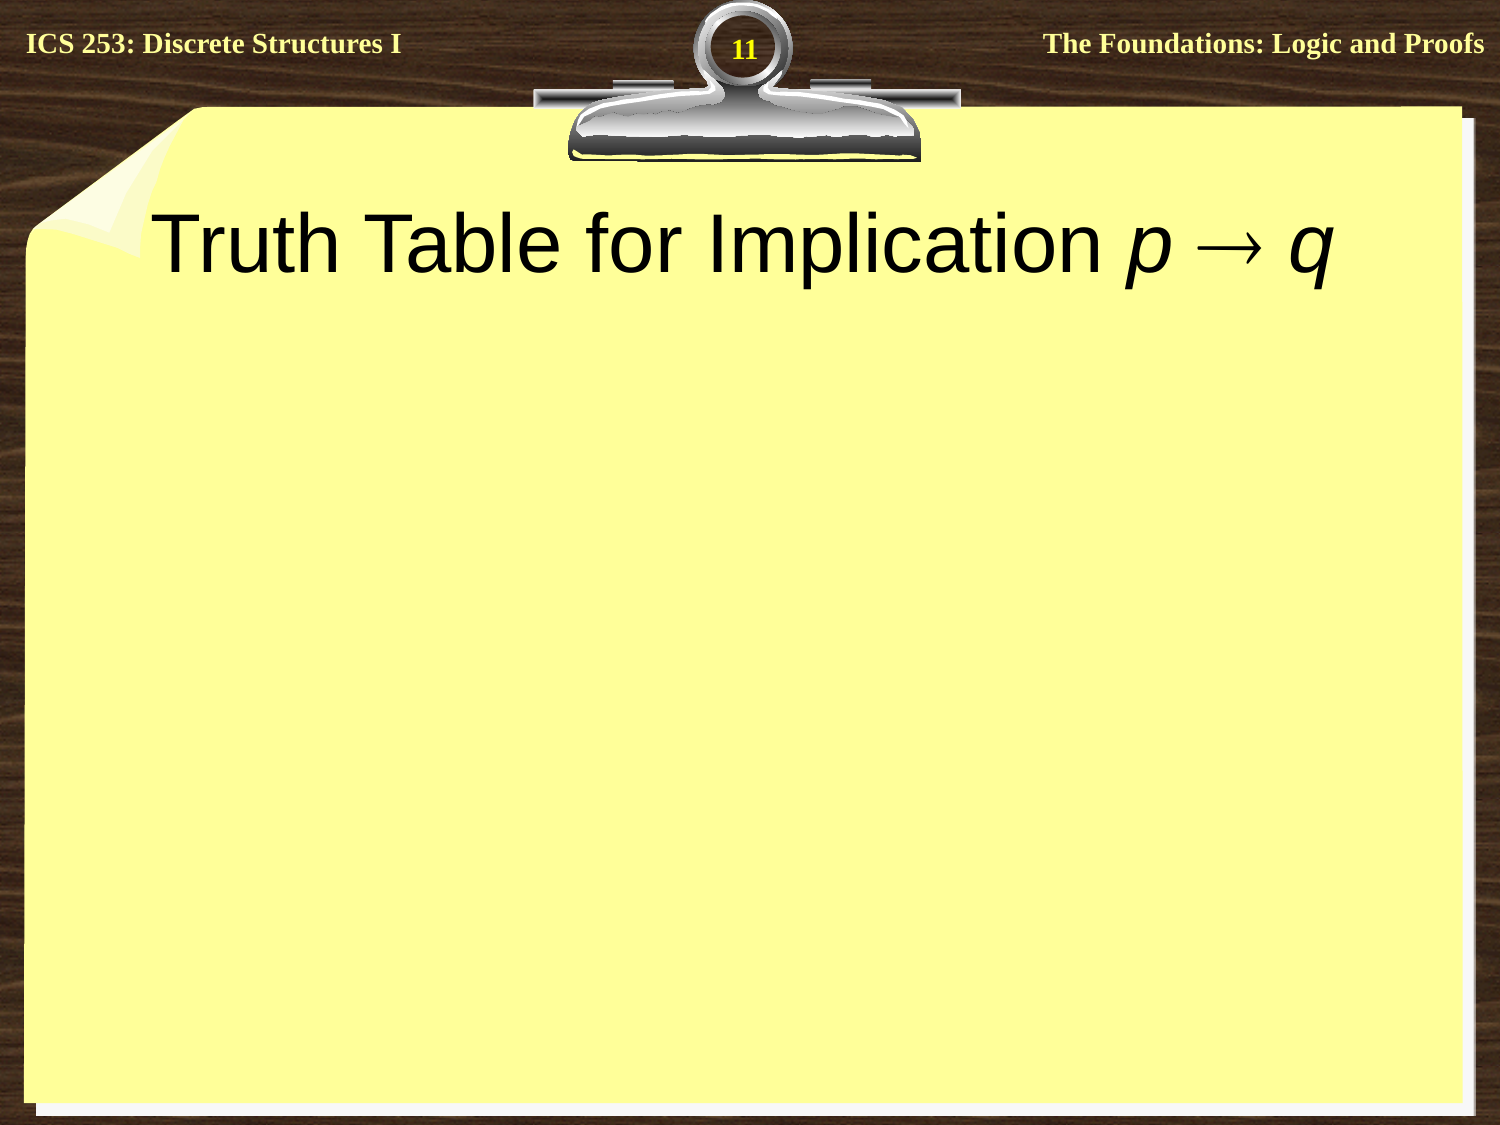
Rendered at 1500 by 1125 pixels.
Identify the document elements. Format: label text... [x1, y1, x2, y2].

picture [0, 0, 1500, 1125]
text_box Truth Table for Implication p  q [135, 196, 1412, 297]
slide_number 11 [423, 5, 774, 91]
